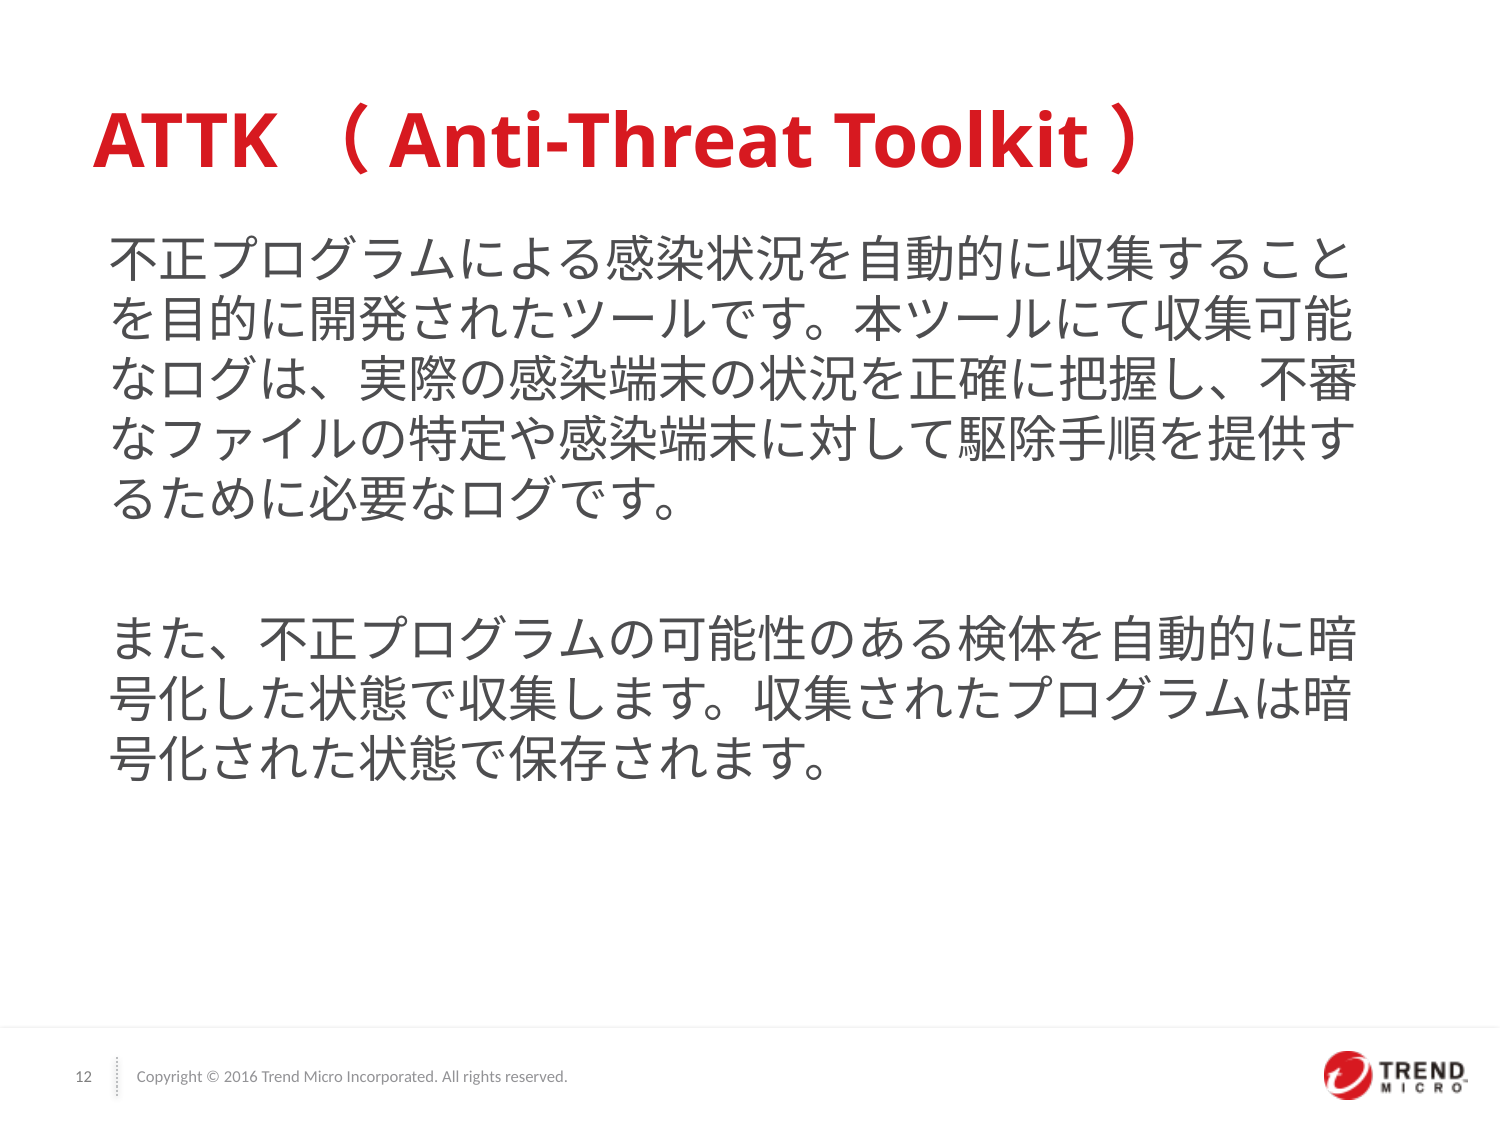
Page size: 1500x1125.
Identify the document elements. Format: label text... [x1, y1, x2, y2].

list 不正プログラムによる感染状況を自動的に収集することを目的に開発されたツールです。本ツールにて収集可能なログは、実際の感染端末の状況を正確に把握し、不審なファイルの特定や感染端末に対して駆除手順を提供するために必要なログです。 また、不正プログラムの可能性のある検体を自動的に暗号化した状態で収集します。収集されたプログラムは暗号化された状態で保存されます。 [94, 220, 1407, 1023]
picture [1324, 1051, 1468, 1100]
title ATTK（Anti-Threat Toolkit） [94, 81, 1407, 198]
